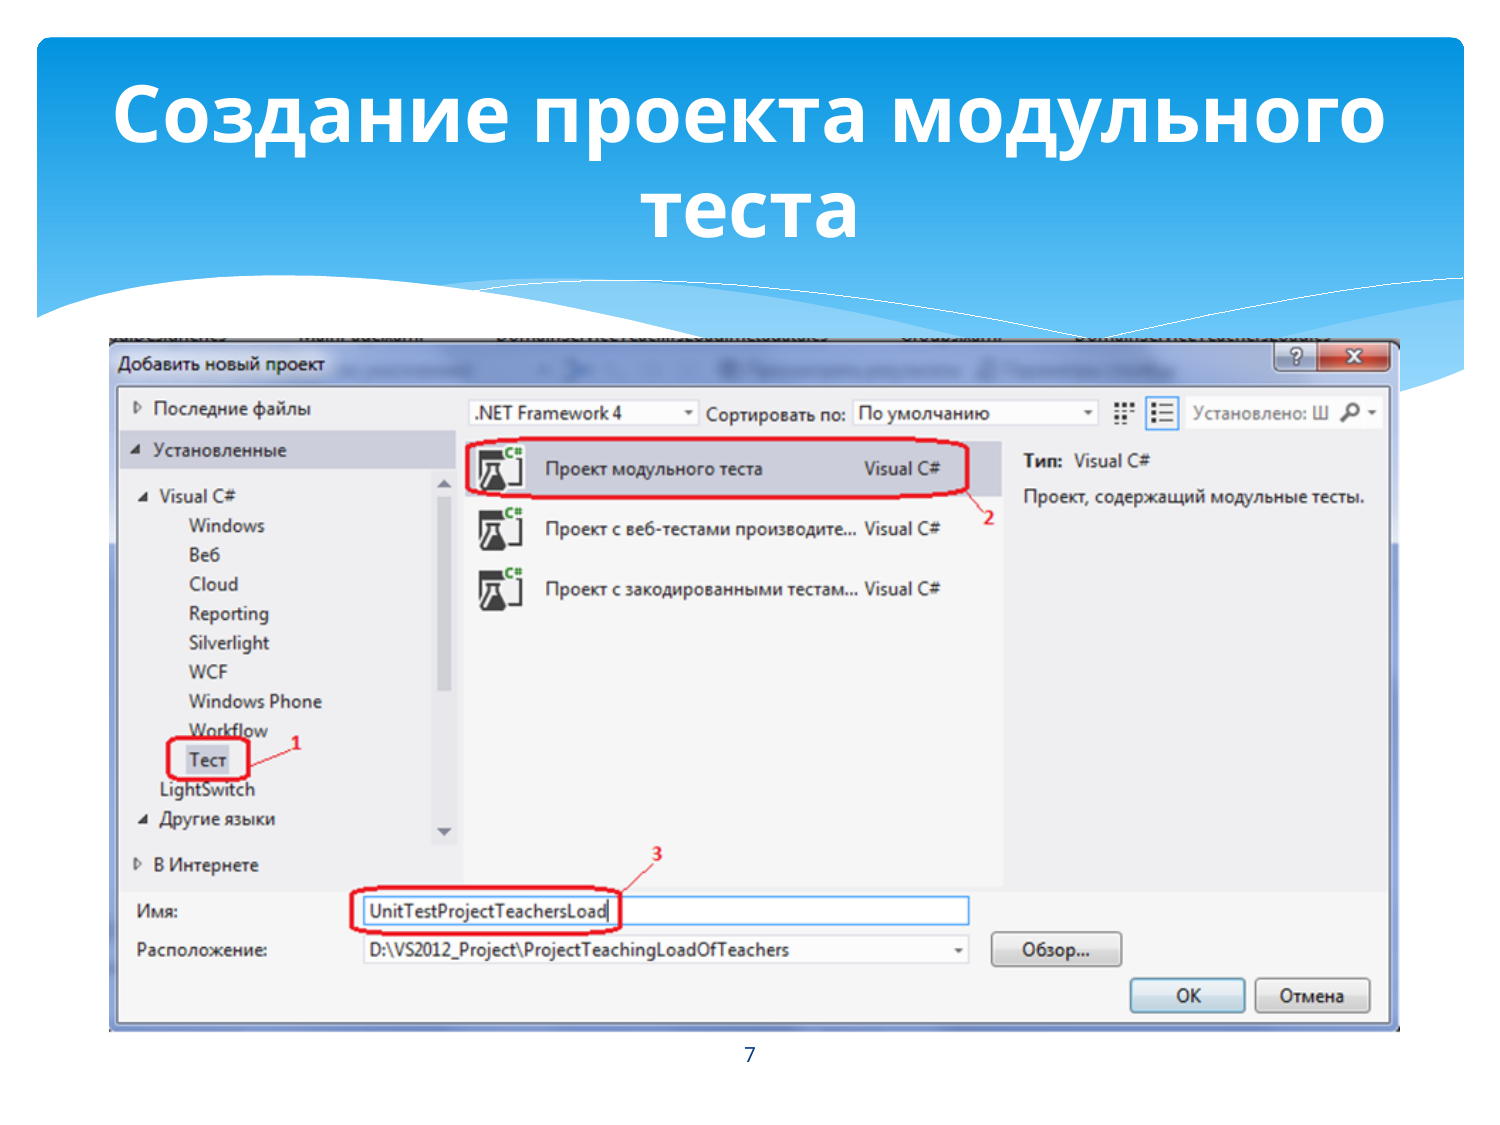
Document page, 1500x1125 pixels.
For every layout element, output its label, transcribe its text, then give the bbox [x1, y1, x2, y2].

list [109, 337, 1400, 1036]
title Создание проекта модульного теста [75, 55, 1425, 261]
slide_number 7 [654, 1045, 846, 1086]
